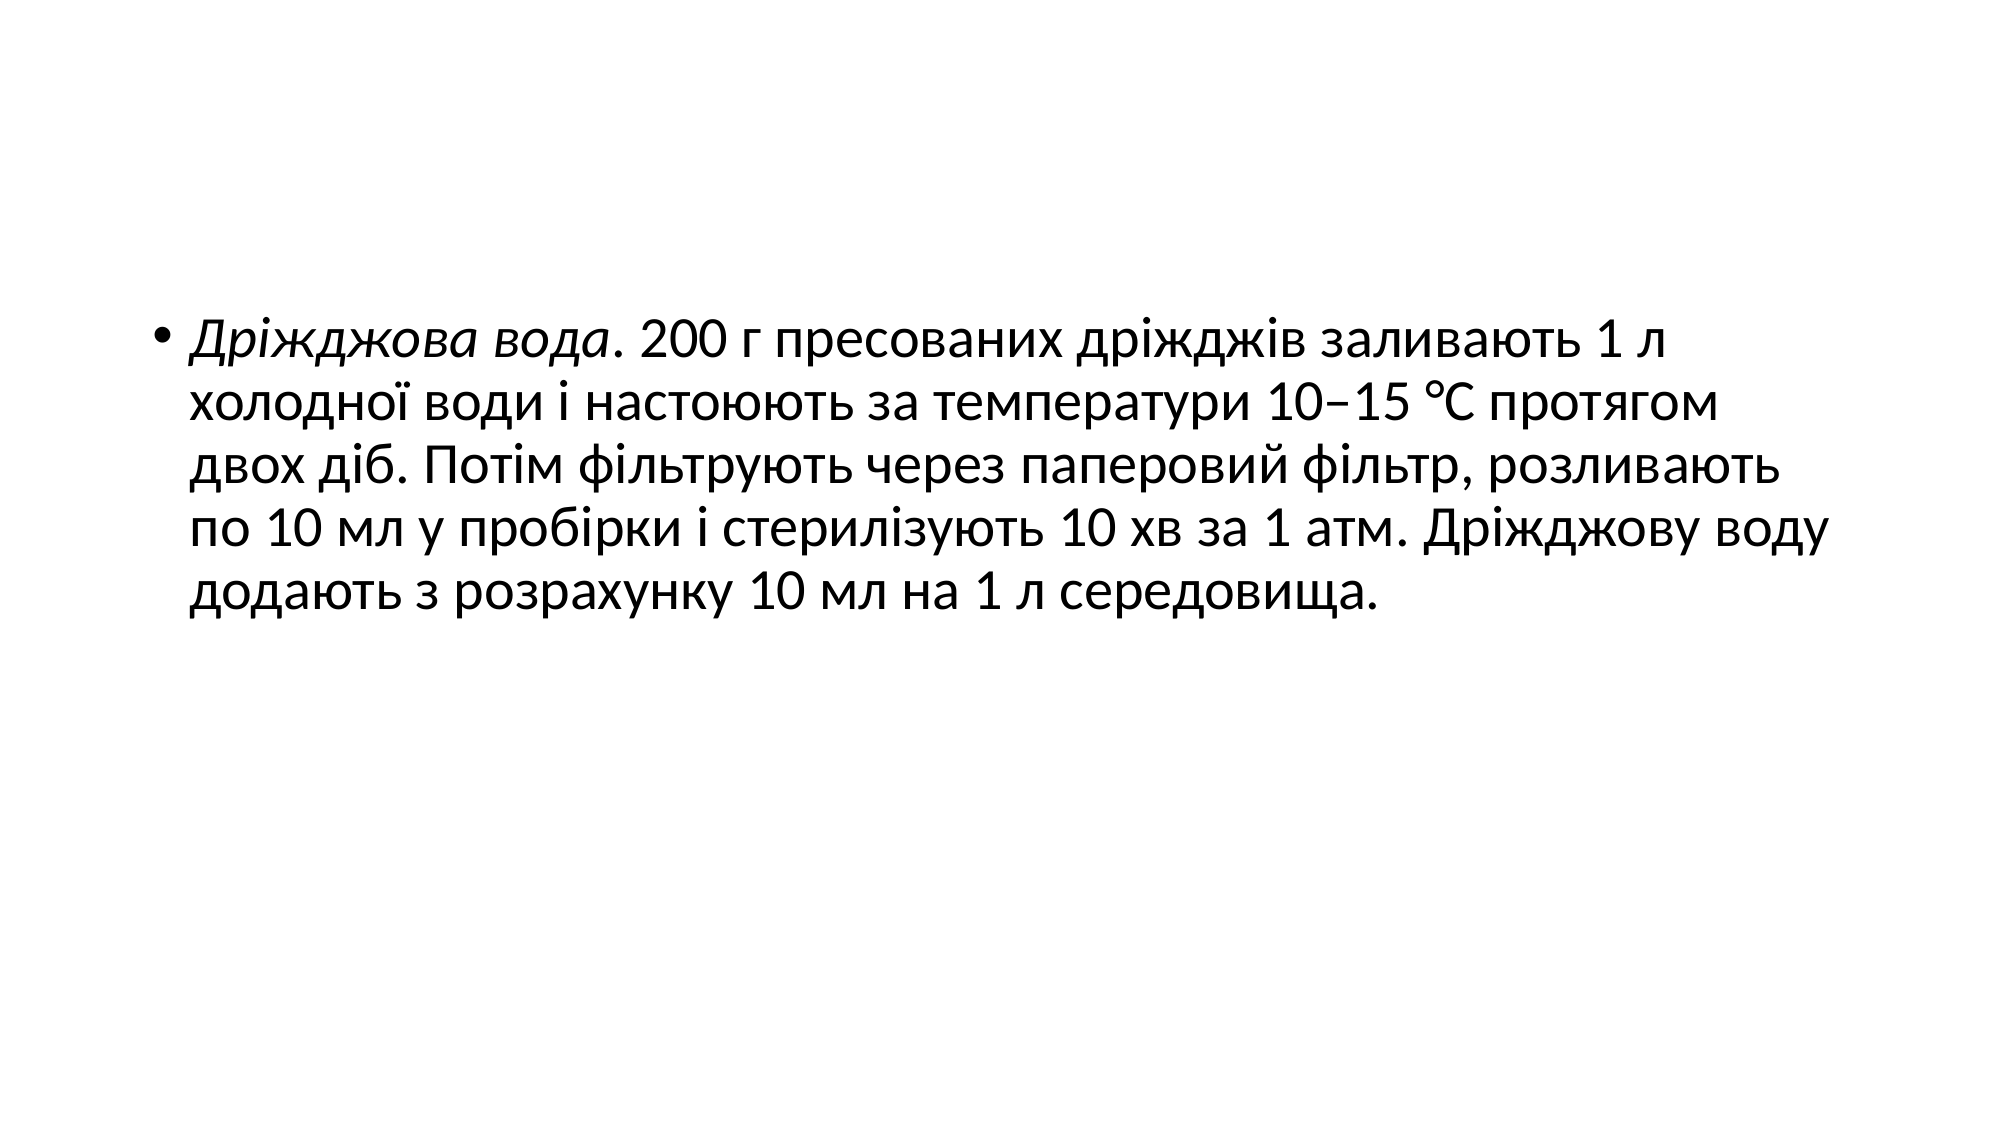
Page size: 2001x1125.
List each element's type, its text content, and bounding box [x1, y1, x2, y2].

list Дріжджова вода. 200 г пресованих дріжджів заливають 1 л холодної води і настоюють за температури 10–15 °С протягом двох діб. Потім фільтрують через паперовий фільтр, розливають по 10 мл у пробірки і стерилізують 10 хв за 1 атм. Дріжджову воду додають з розрахунку 10 мл на 1 л середовища. [137, 299, 1863, 1014]
